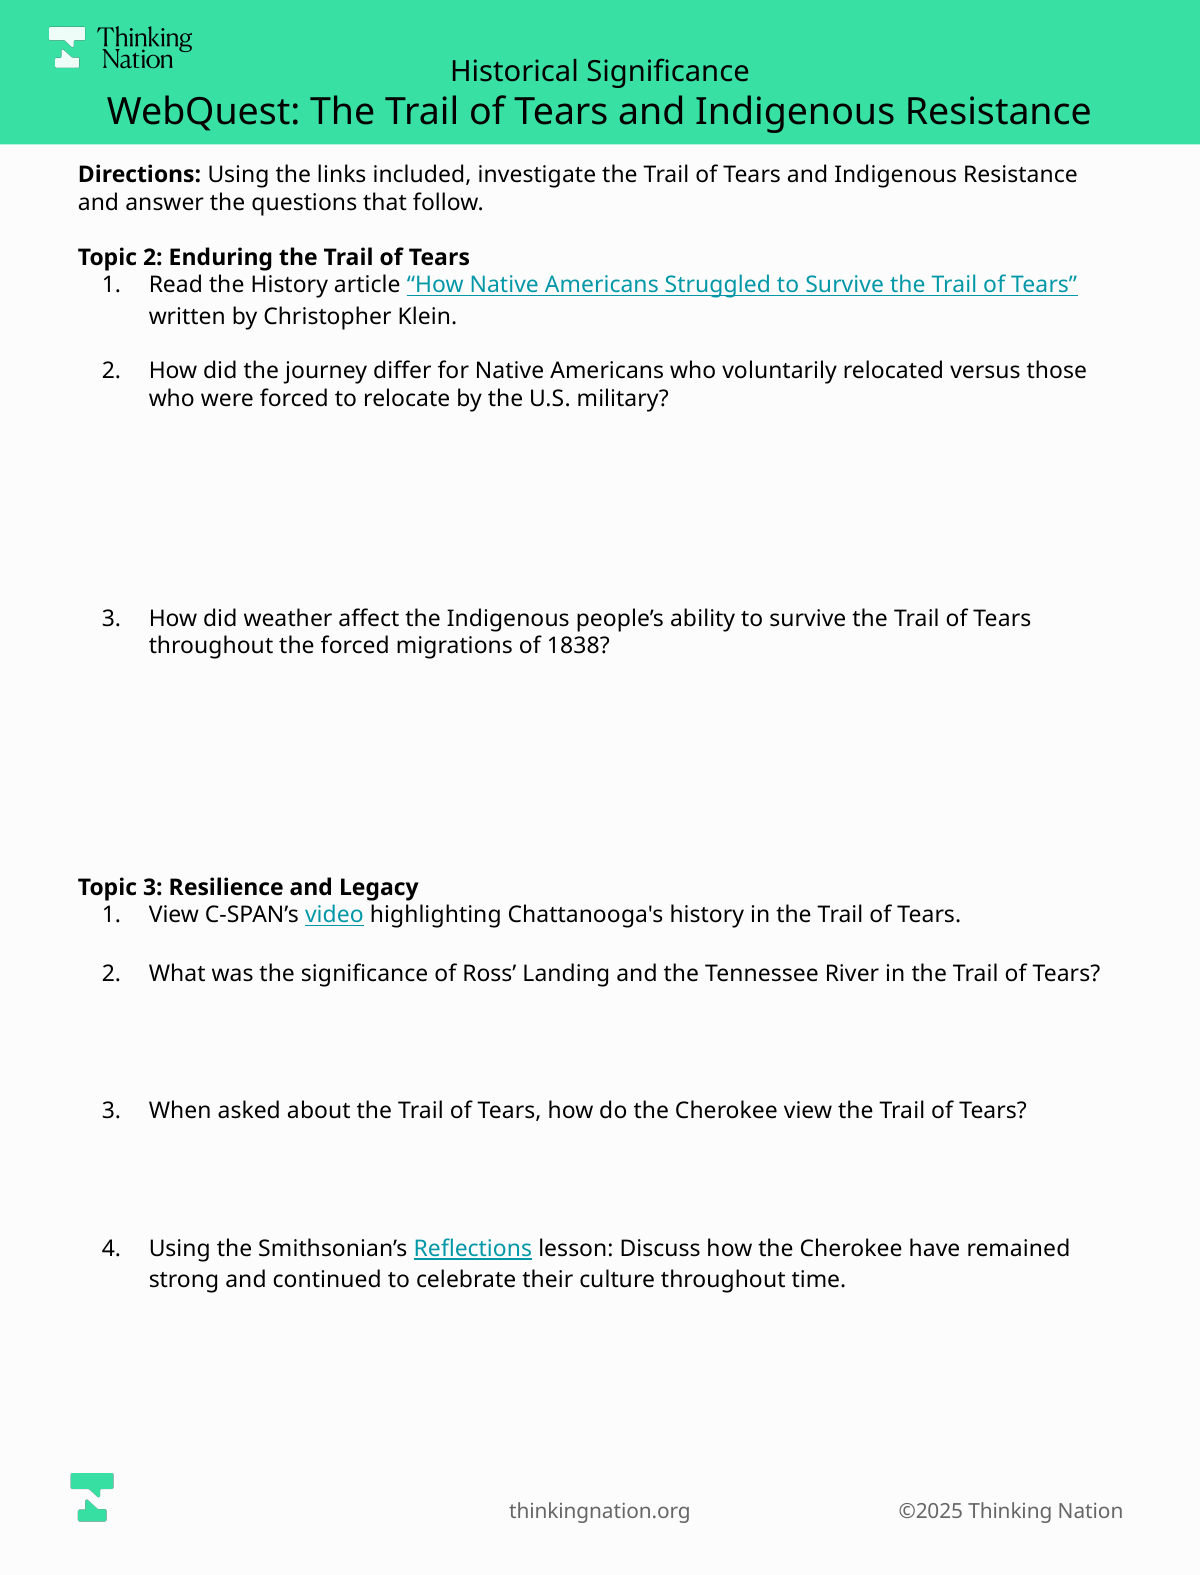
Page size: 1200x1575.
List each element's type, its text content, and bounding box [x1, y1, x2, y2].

text_box Topic 3: Resilience and Legacy View C-SPAN’s video highlighting Chattanooga's history in the Trail of Tears. What was the significance of Ross’ Landing and the Tennessee River in the Trail of Tears? When asked about the Trail of Tears, how do the Cherokee view the Trail of Tears? Using the Smithsonian’s Reflections lesson: Discuss how the Cherokee have remained strong and continued to celebrate their culture throughout time. [63, 858, 1137, 1334]
text_box thinkingnation.org [457, 1483, 742, 1532]
text_box Directions: Using the links included, investigate the Trail of Tears and Indigenous Resistance and answer the questions that follow. Topic 2: Enduring the Trail of Tears Read the History article “How Native Americans Struggled to Survive the Trail of Tears” written by Christopher Klein. How did the journey differ for Native Americans who voluntarily relocated versus those who were forced to relocate by the U.S. military? How did weather affect the Indigenous people’s ability to survive the Trail of Tears throughout the forced migrations of 1838? [63, 145, 1137, 700]
text_box ©2025 Thinking Nation [854, 1483, 1139, 1532]
picture [33, 13, 197, 82]
text_box Historical Significance WebQuest: The Trail of Tears and Indigenous Resistance [0, 0, 1200, 145]
picture [58, 1463, 126, 1531]
